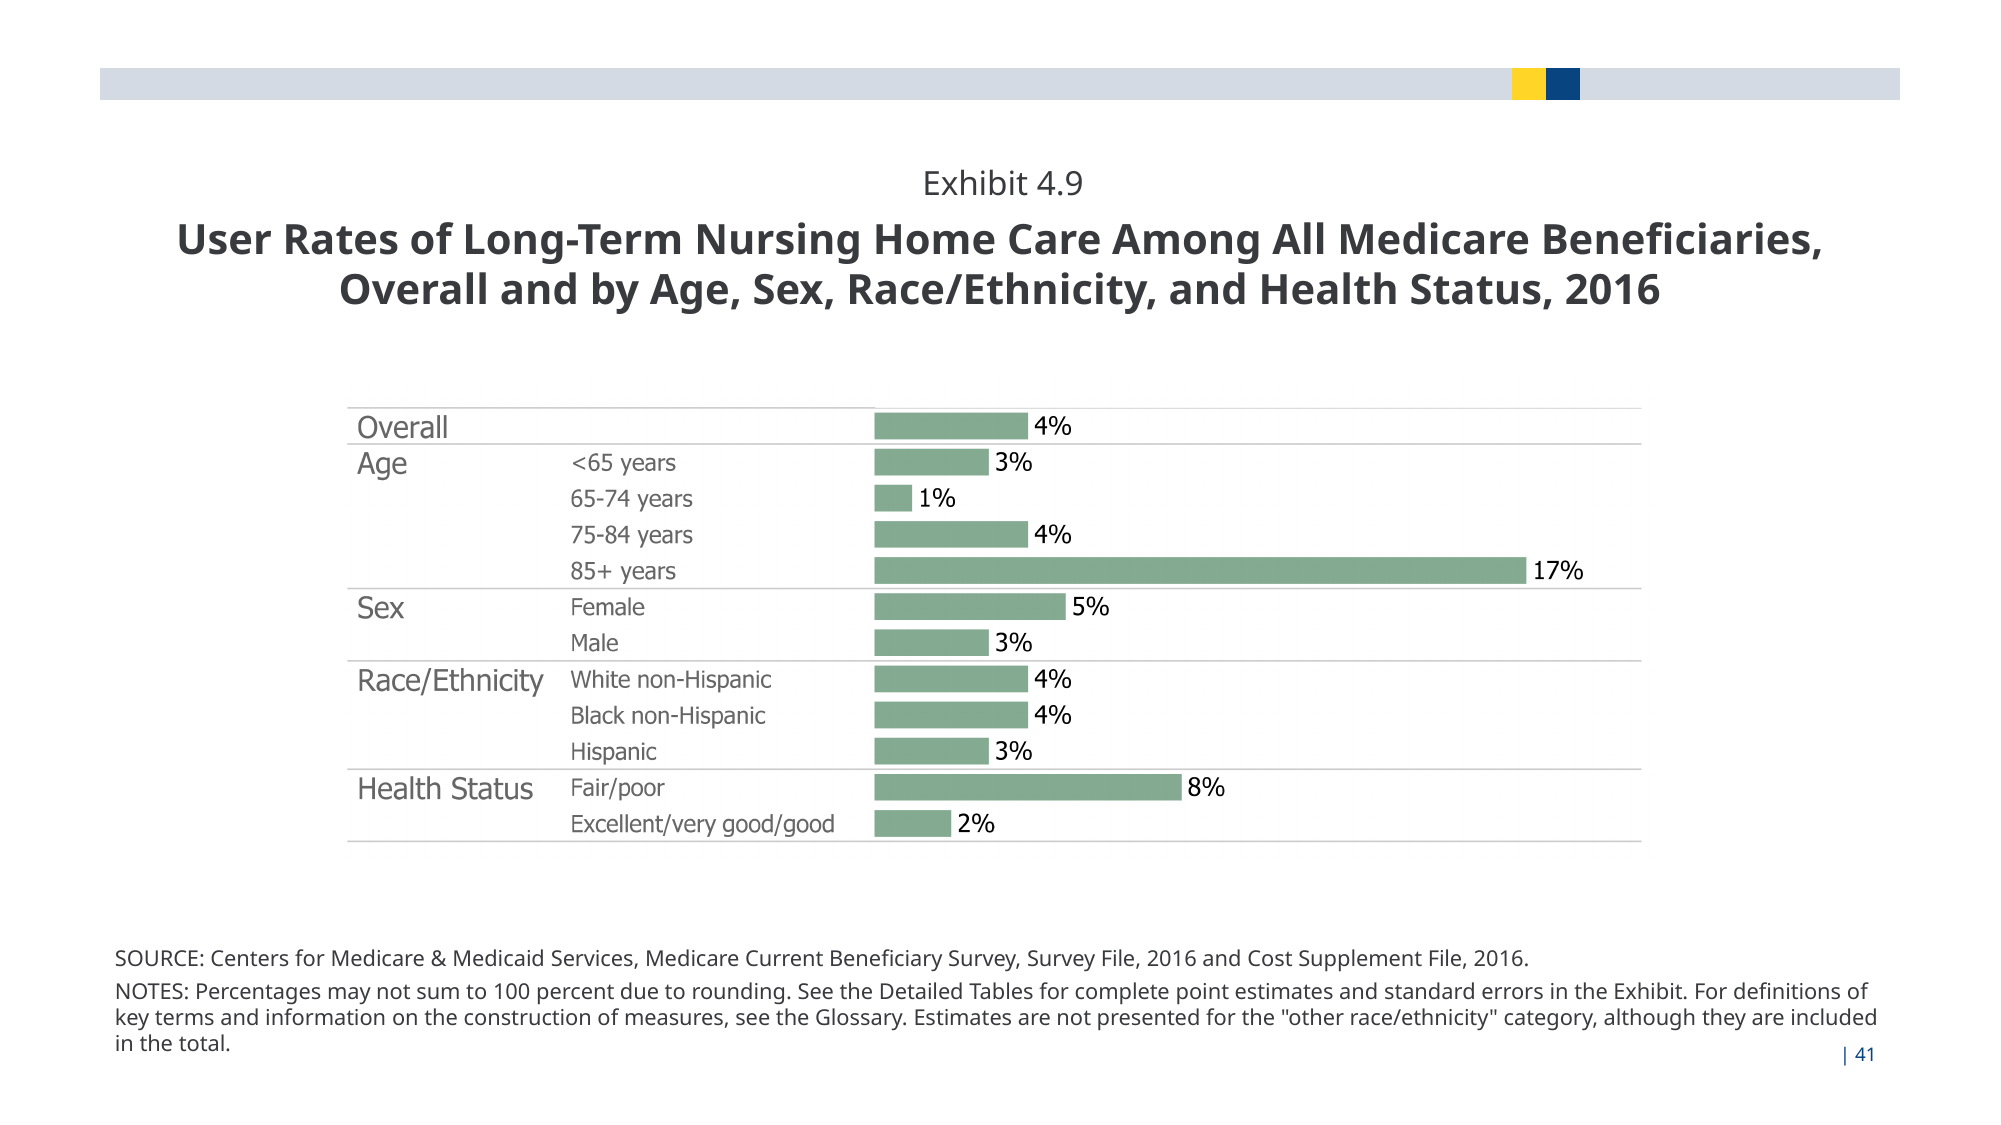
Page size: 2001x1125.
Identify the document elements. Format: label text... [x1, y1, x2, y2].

picture [332, 378, 1668, 859]
list User Rates of Long-Term Nursing Home Care Among All Medicare Beneficiaries, Overall and by Age, Sex, Race/Ethnicity, and Health Status, 2016 [99, 213, 1900, 300]
list SOURCE: Centers for Medicare & Medicaid Services, Medicare Current Beneficiary Survey, Survey File, 2016 and Cost Supplement File, 2016. NOTES: Percentages may not sum to 100 percent due to rounding. See the Detailed Tables for complete point estimates and standard errors in the Exhibit. For definitions of key terms and information on the construction of measures, see the Glossary. Estimates are not presented for the "other race/ethnicity" category, although they are included in the total. [99, 937, 1900, 1088]
title Exhibit 4.9 [99, 154, 1900, 213]
